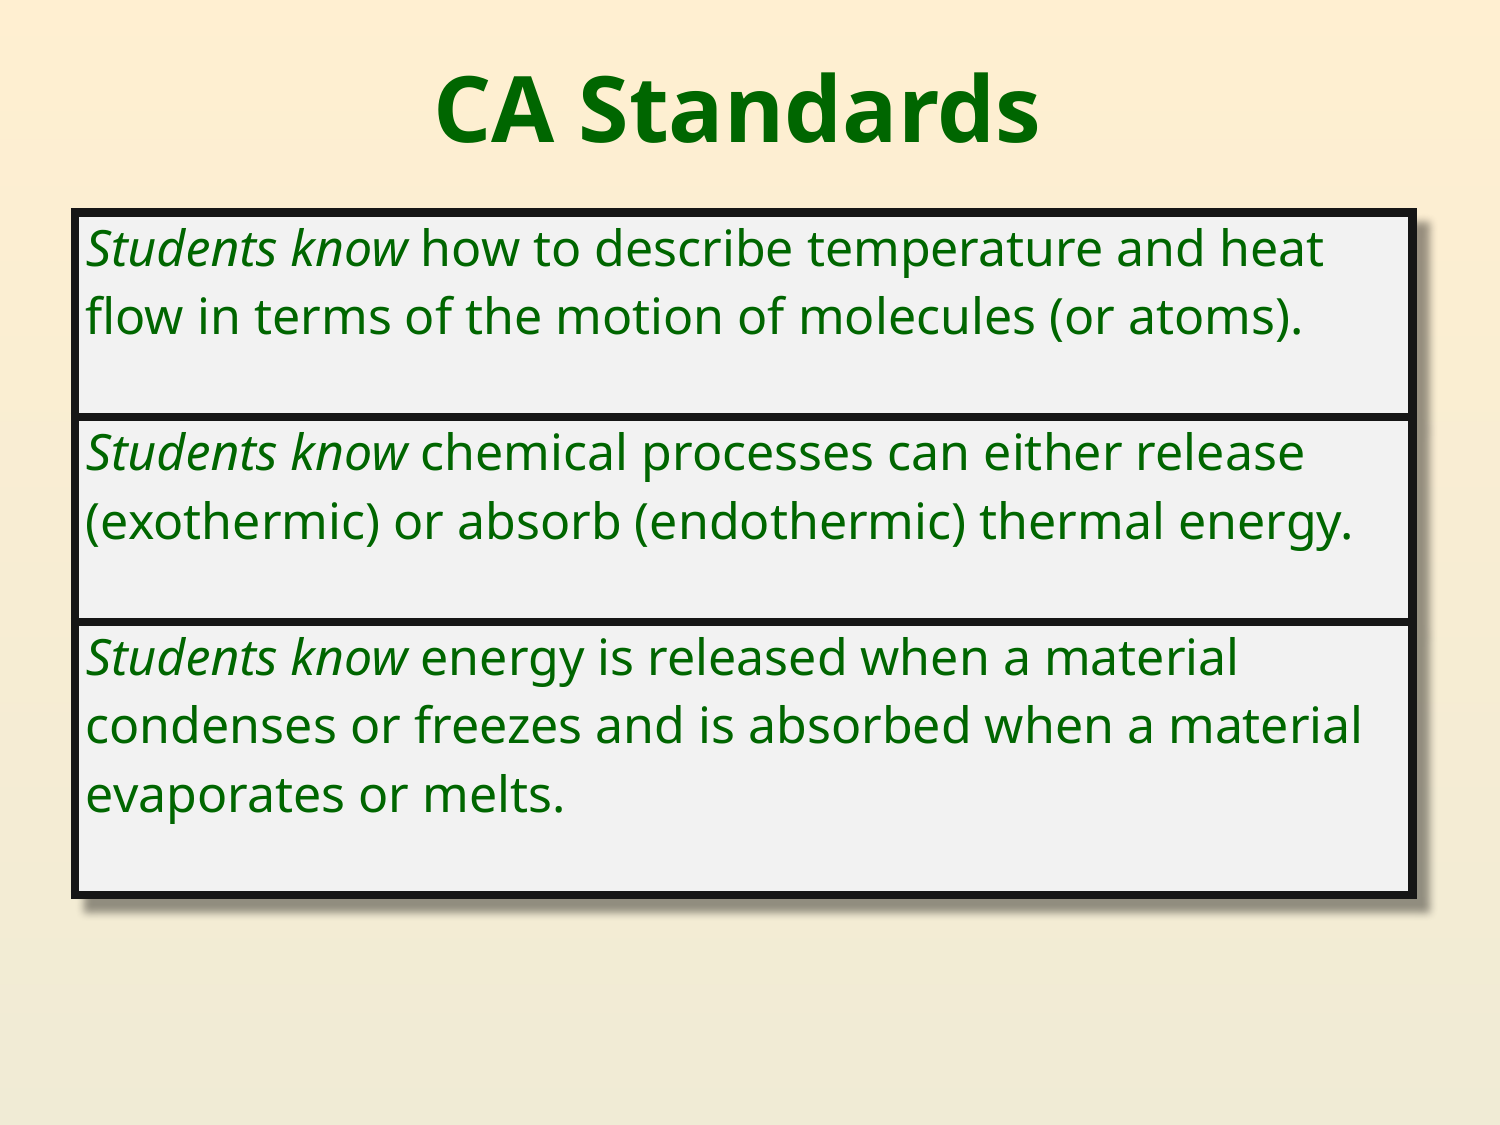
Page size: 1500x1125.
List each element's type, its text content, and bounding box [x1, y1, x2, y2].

table_cell Students know chemical processes can either release (exothermic) or absorb (endothermic) thermal energy. [79, 421, 1408, 618]
title CA Standards [99, 37, 1376, 176]
table_cell Students know energy is released when a material condenses or freezes and is absorbed when a material evaporates or melts. [79, 626, 1408, 891]
table_header Students know how to describe temperature and heat flow in terms of the motion of molecules (or atoms). [79, 217, 1408, 413]
